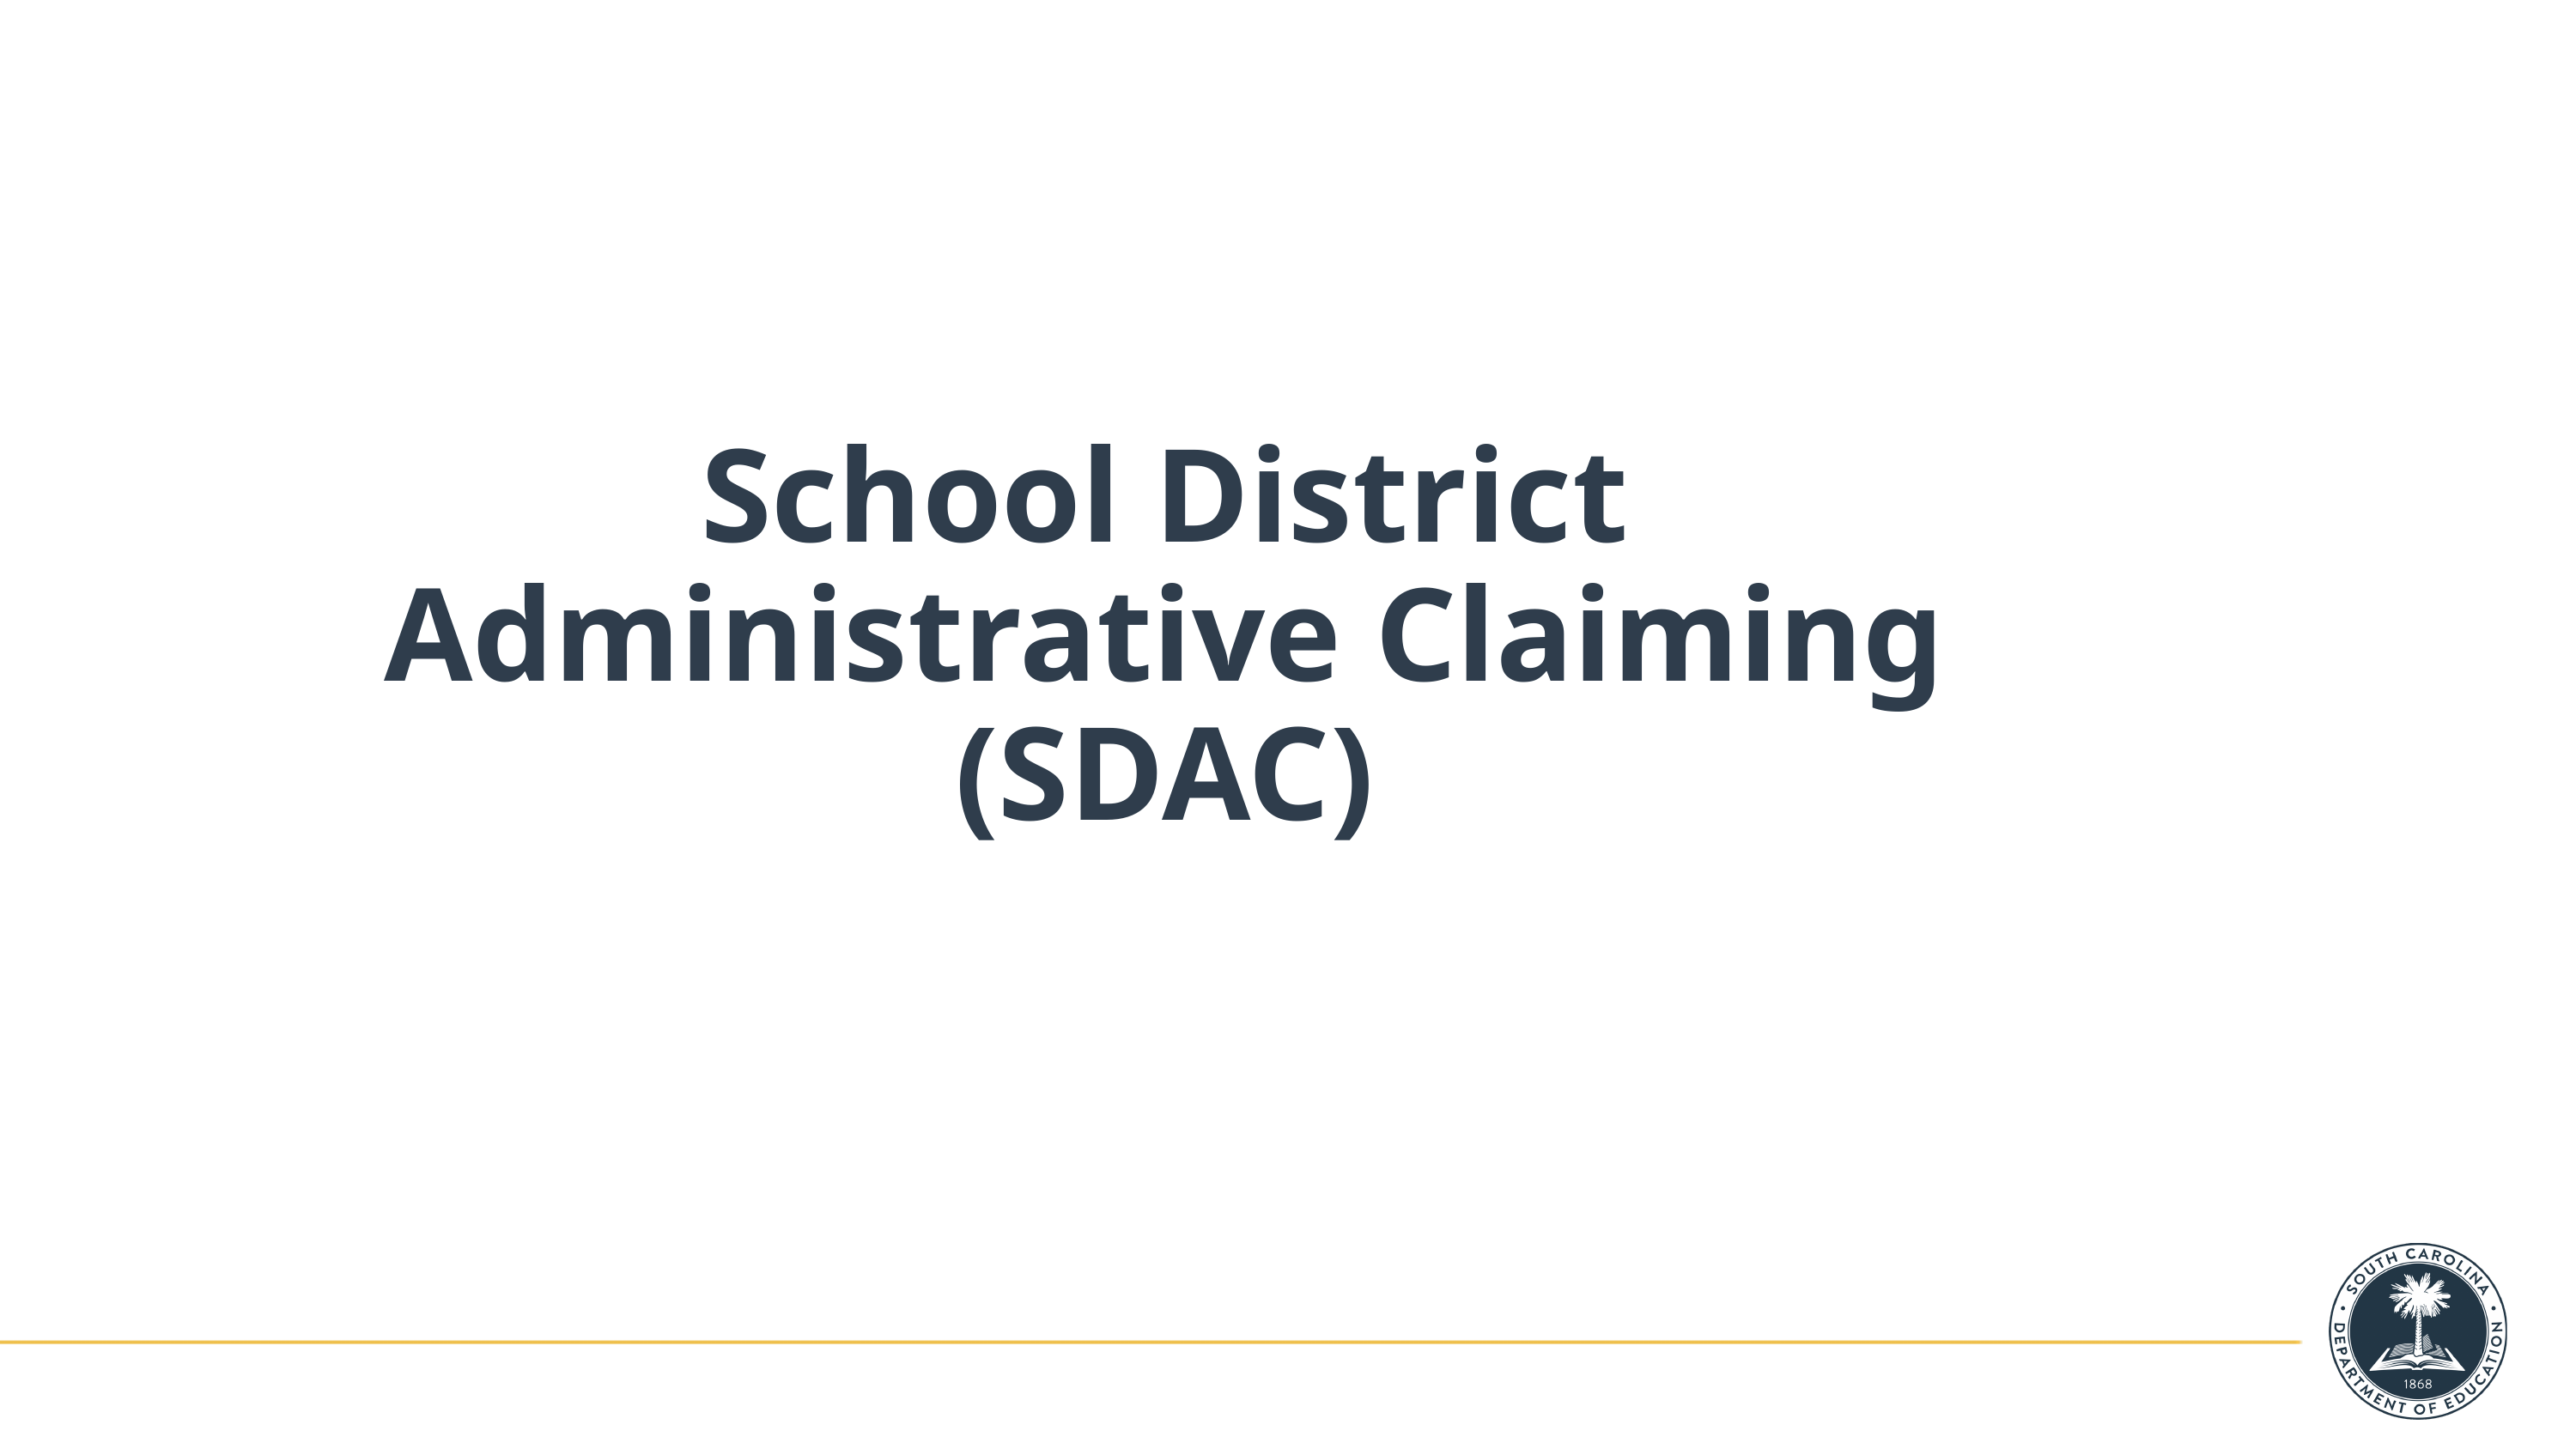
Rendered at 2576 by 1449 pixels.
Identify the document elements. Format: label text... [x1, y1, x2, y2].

title School District Administrative Claiming (SDAC) [332, 256, 1996, 993]
picture [2329, 1243, 2507, 1420]
